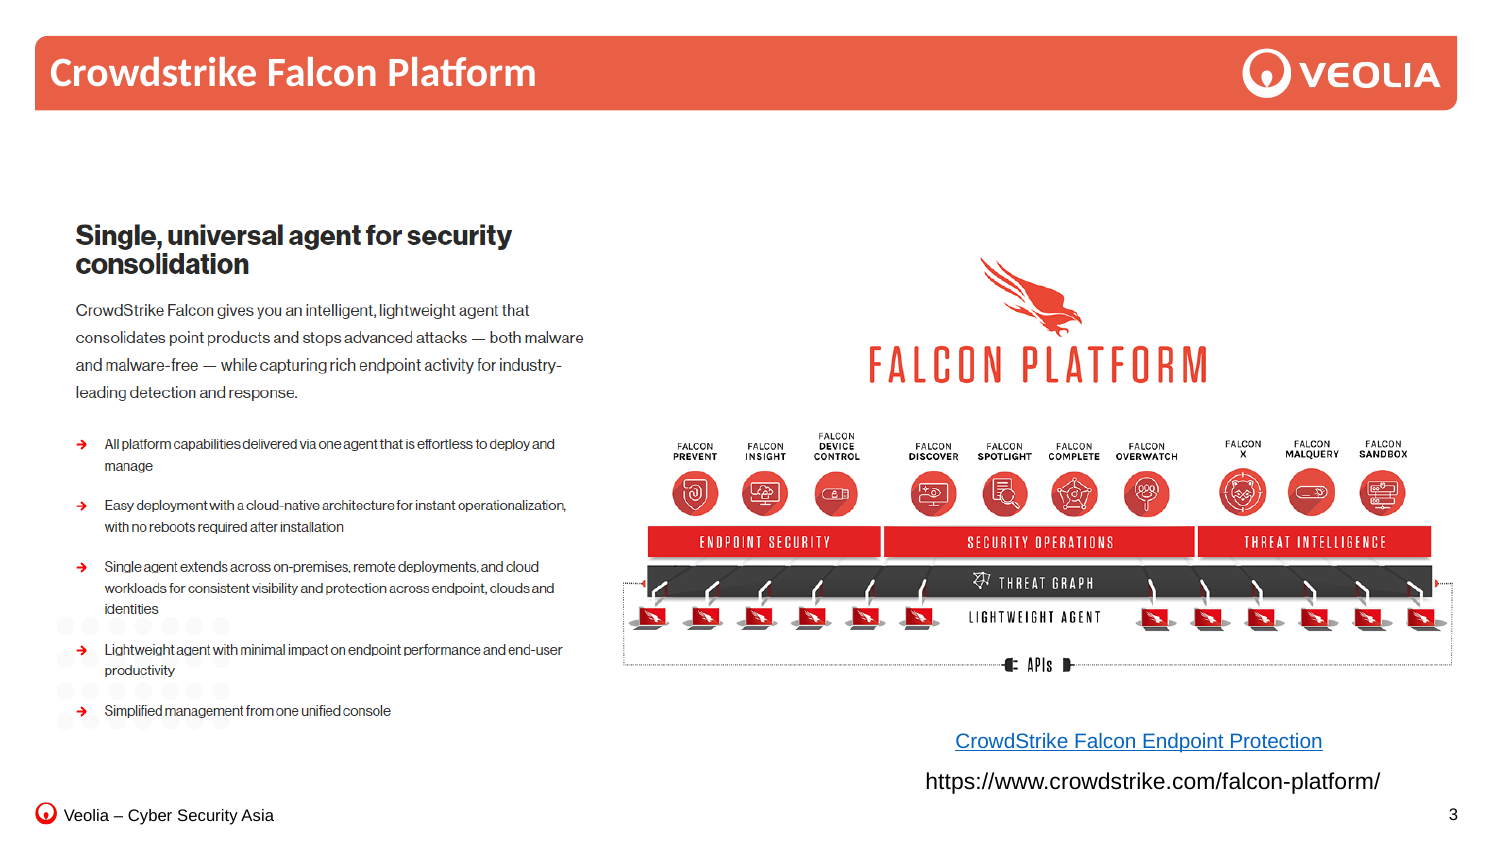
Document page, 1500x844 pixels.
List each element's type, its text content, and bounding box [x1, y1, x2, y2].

text_box https://www.crowdstrike.com/falcon-platform/ [910, 753, 1500, 809]
picture [57, 207, 1465, 738]
picture [35, 802, 57, 825]
text_box CrowdStrike Falcon Endpoint Protection [940, 715, 1500, 766]
title Crowdstrike Falcon Platform [35, 36, 1458, 111]
